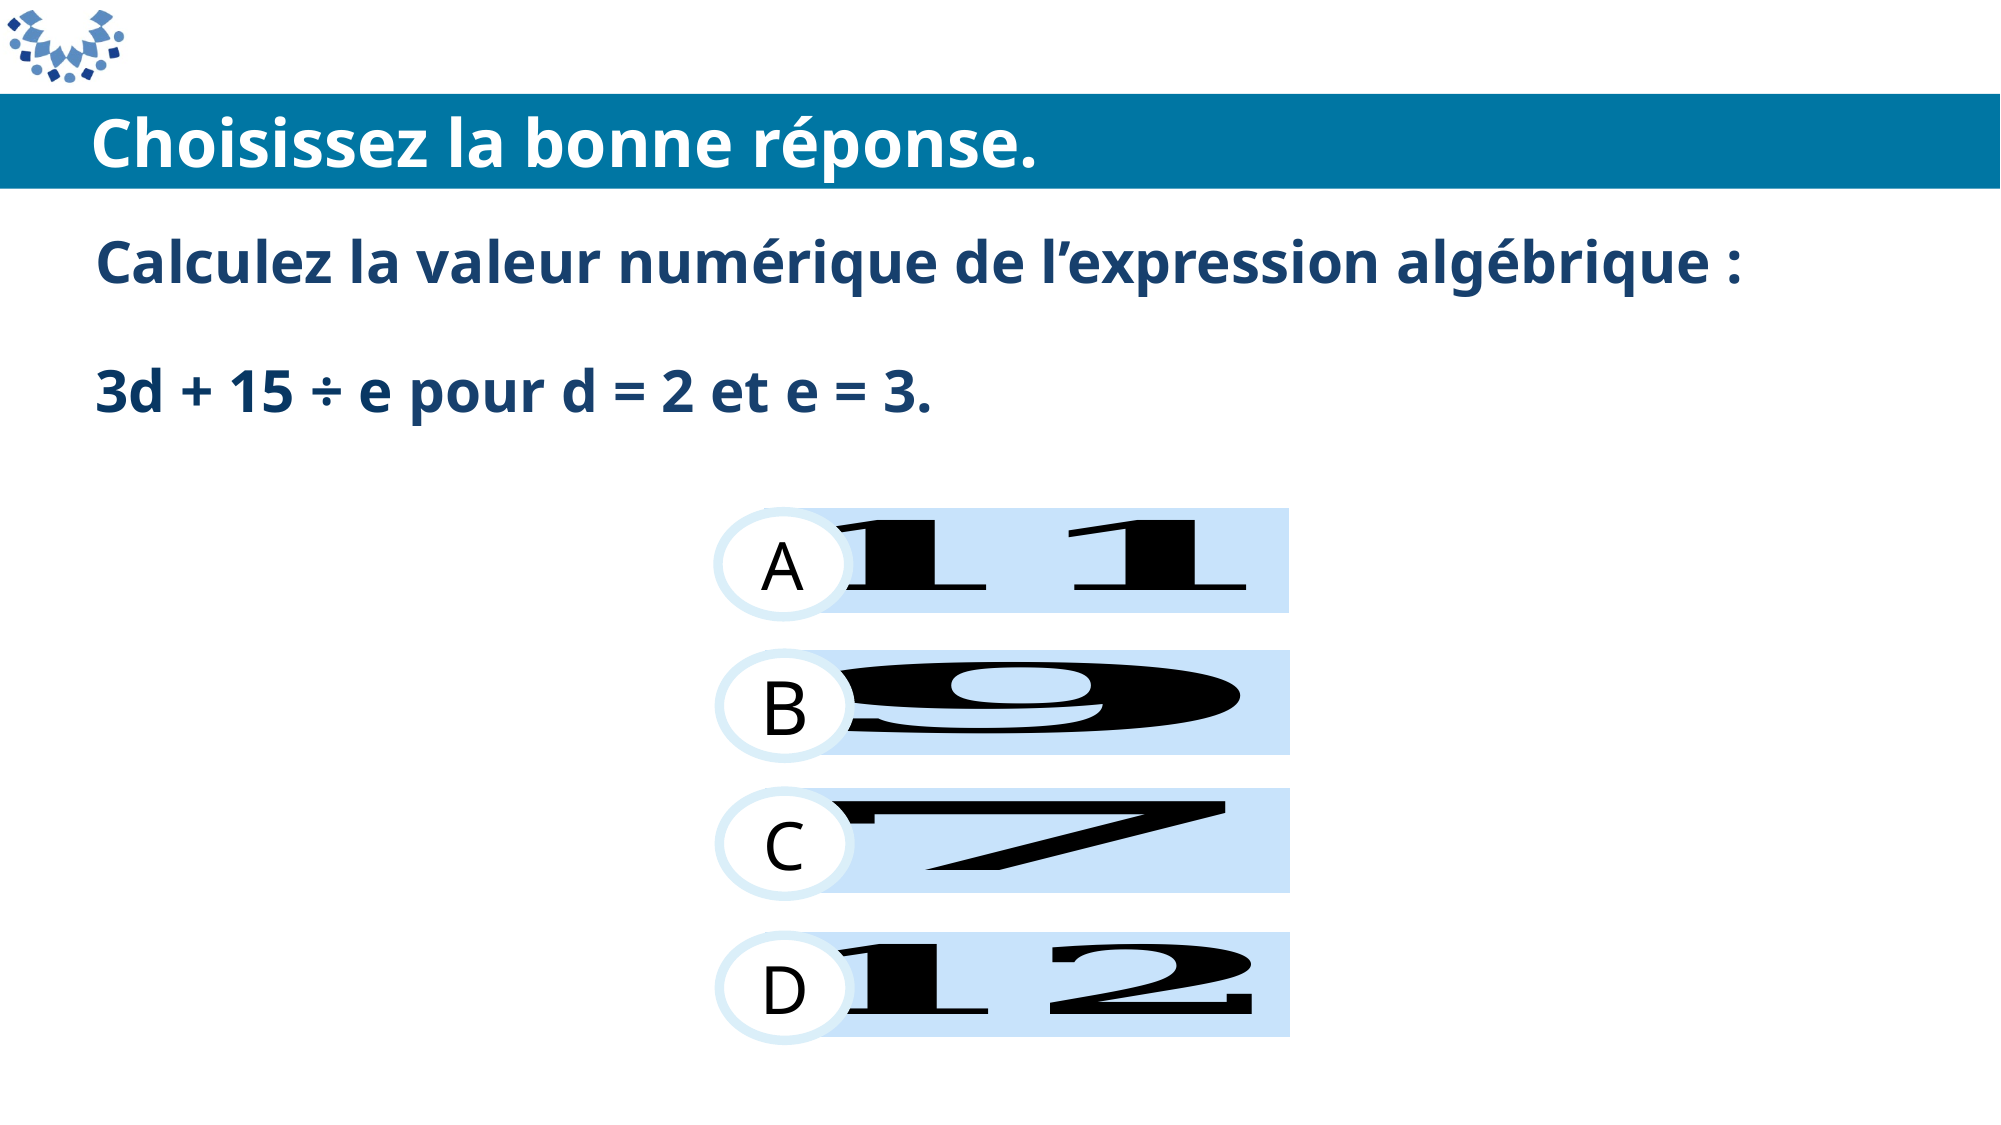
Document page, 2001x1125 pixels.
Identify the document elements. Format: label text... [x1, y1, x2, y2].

text_box A [715, 509, 851, 619]
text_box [719, 649, 1291, 759]
picture [0, 10, 129, 87]
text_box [719, 931, 1291, 1041]
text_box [719, 787, 1291, 897]
text_box Choisissez la bonne réponse. [0, 93, 2000, 189]
text_box Calculez la valeur numérique de l’expression algébrique : 3d + 15 ÷ e pour d = 2 et e = 3. [79, 183, 1913, 519]
